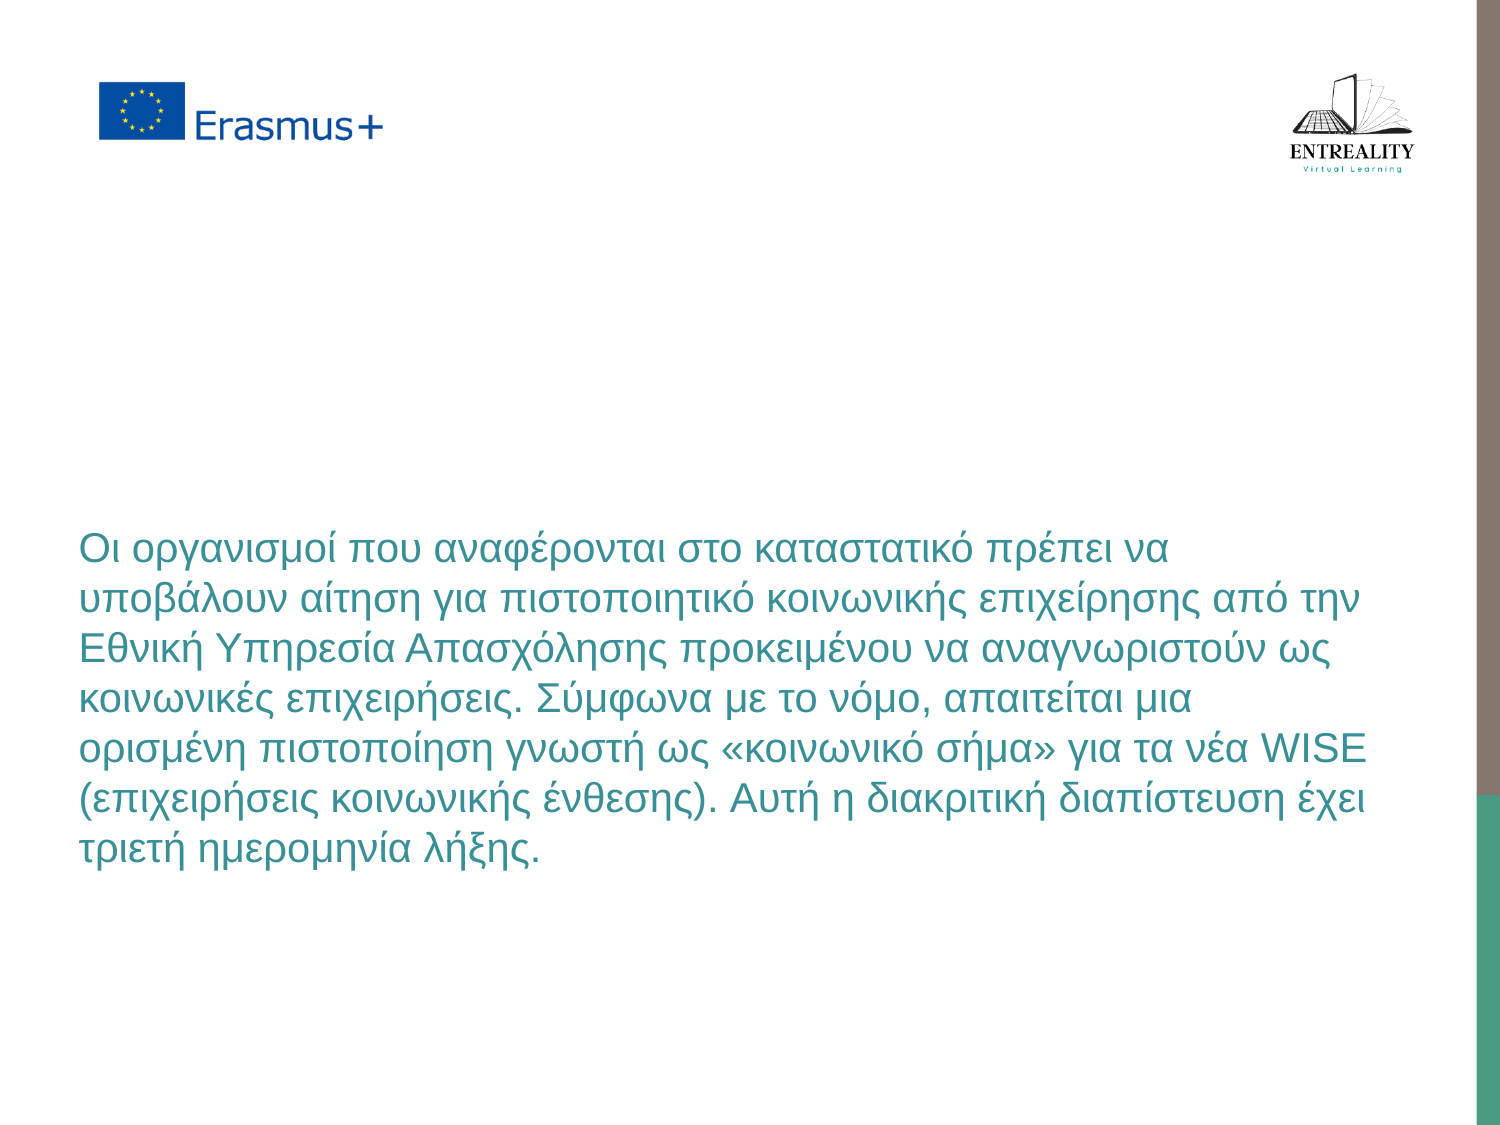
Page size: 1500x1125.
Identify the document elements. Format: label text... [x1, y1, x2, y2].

title Οι οργανισμοί που αναφέρονται στο καταστατικό πρέπει να υποβάλουν αίτηση για πιστοποιητικό κοινωνικής επιχείρησης από την Εθνική Υπηρεσία Απασχόλησης προκειμένου να αναγνωριστούν ως κοινωνικές επιχειρήσεις. Σύμφωνα με το νόμο, απαιτείται μια ορισμένη πιστοποίηση γνωστή ως «κοινωνικό σήμα» για τα νέα WISE (επιχειρήσεις κοινωνικής ένθεσης). Αυτή η διακριτική διαπίστευση έχει τριετή ημερομηνία λήξης. [63, 242, 1388, 1125]
picture [81, 64, 399, 156]
picture [1246, 17, 1458, 229]
